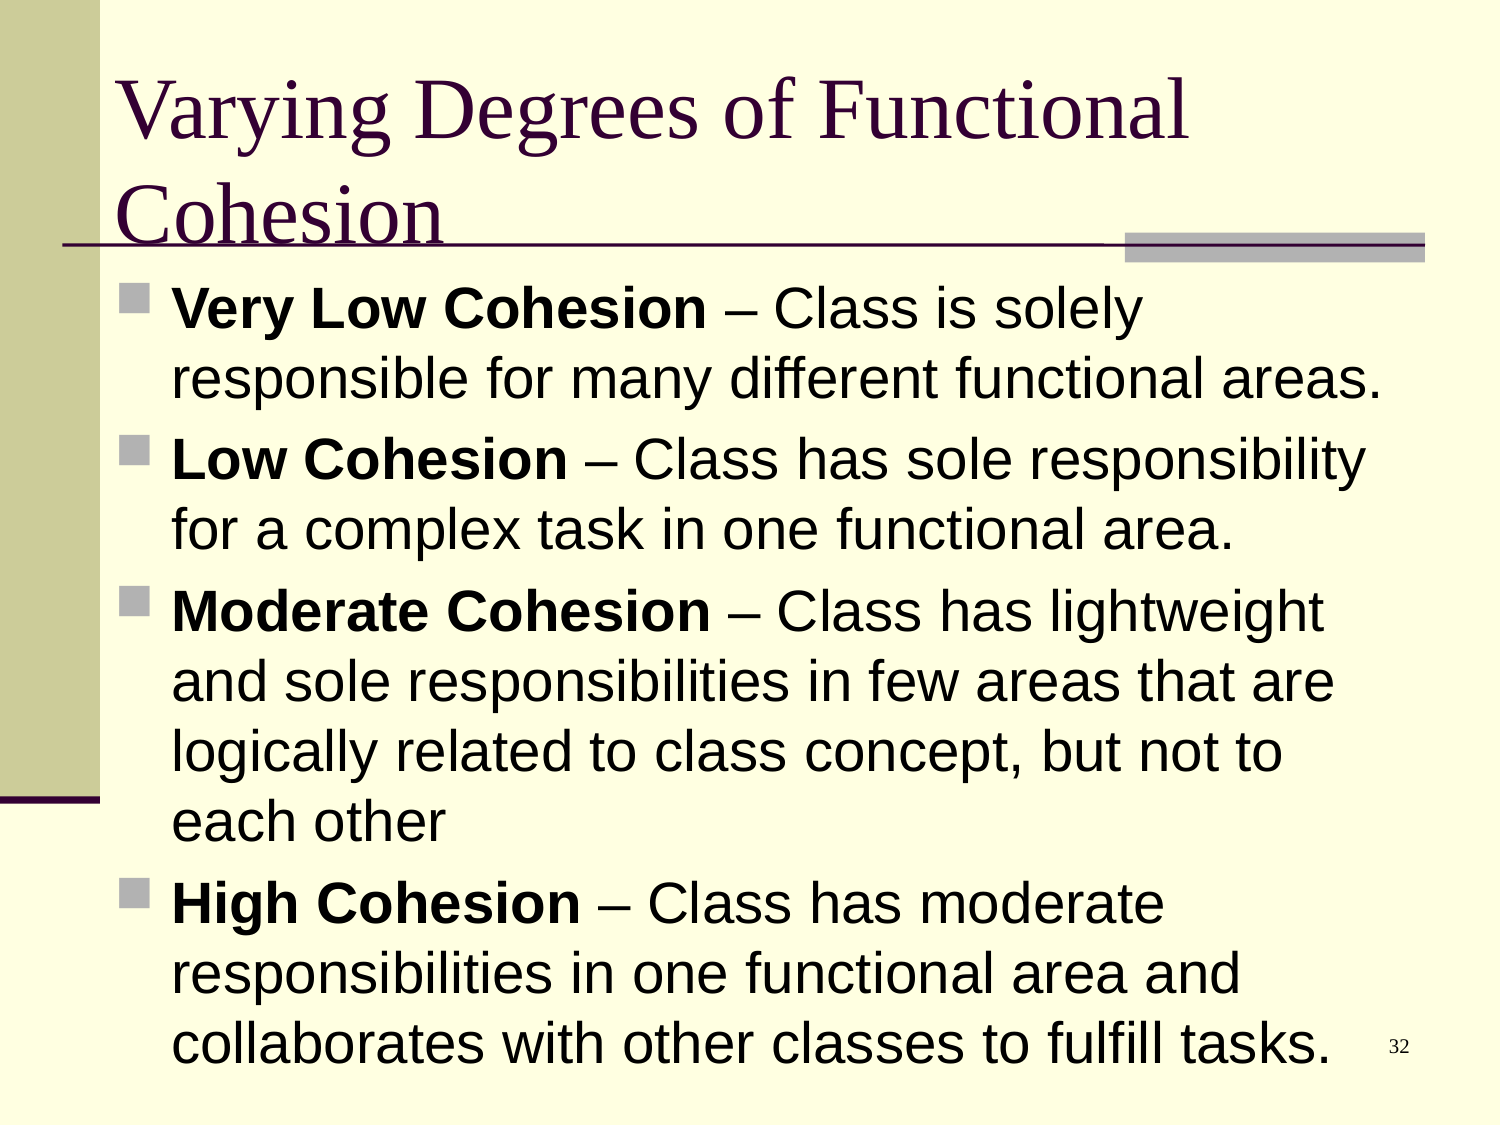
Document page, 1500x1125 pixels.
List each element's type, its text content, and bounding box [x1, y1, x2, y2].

title Varying Degrees of Functional Cohesion [99, 62, 1376, 251]
slide_number 32 [1112, 1038, 1426, 1101]
list Very Low Cohesion – Class is solely responsible for many different functional areas. Low Cohesion – Class has sole responsibility for a complex task in one functional area. Moderate Cohesion – Class has lightweight and sole responsibilities in few areas that are logically related to class concept, but not to each other High Cohesion – Class has moderate responsibilities in one functional area and collaborates with other classes to fulfill tasks. [99, 262, 1438, 1038]
